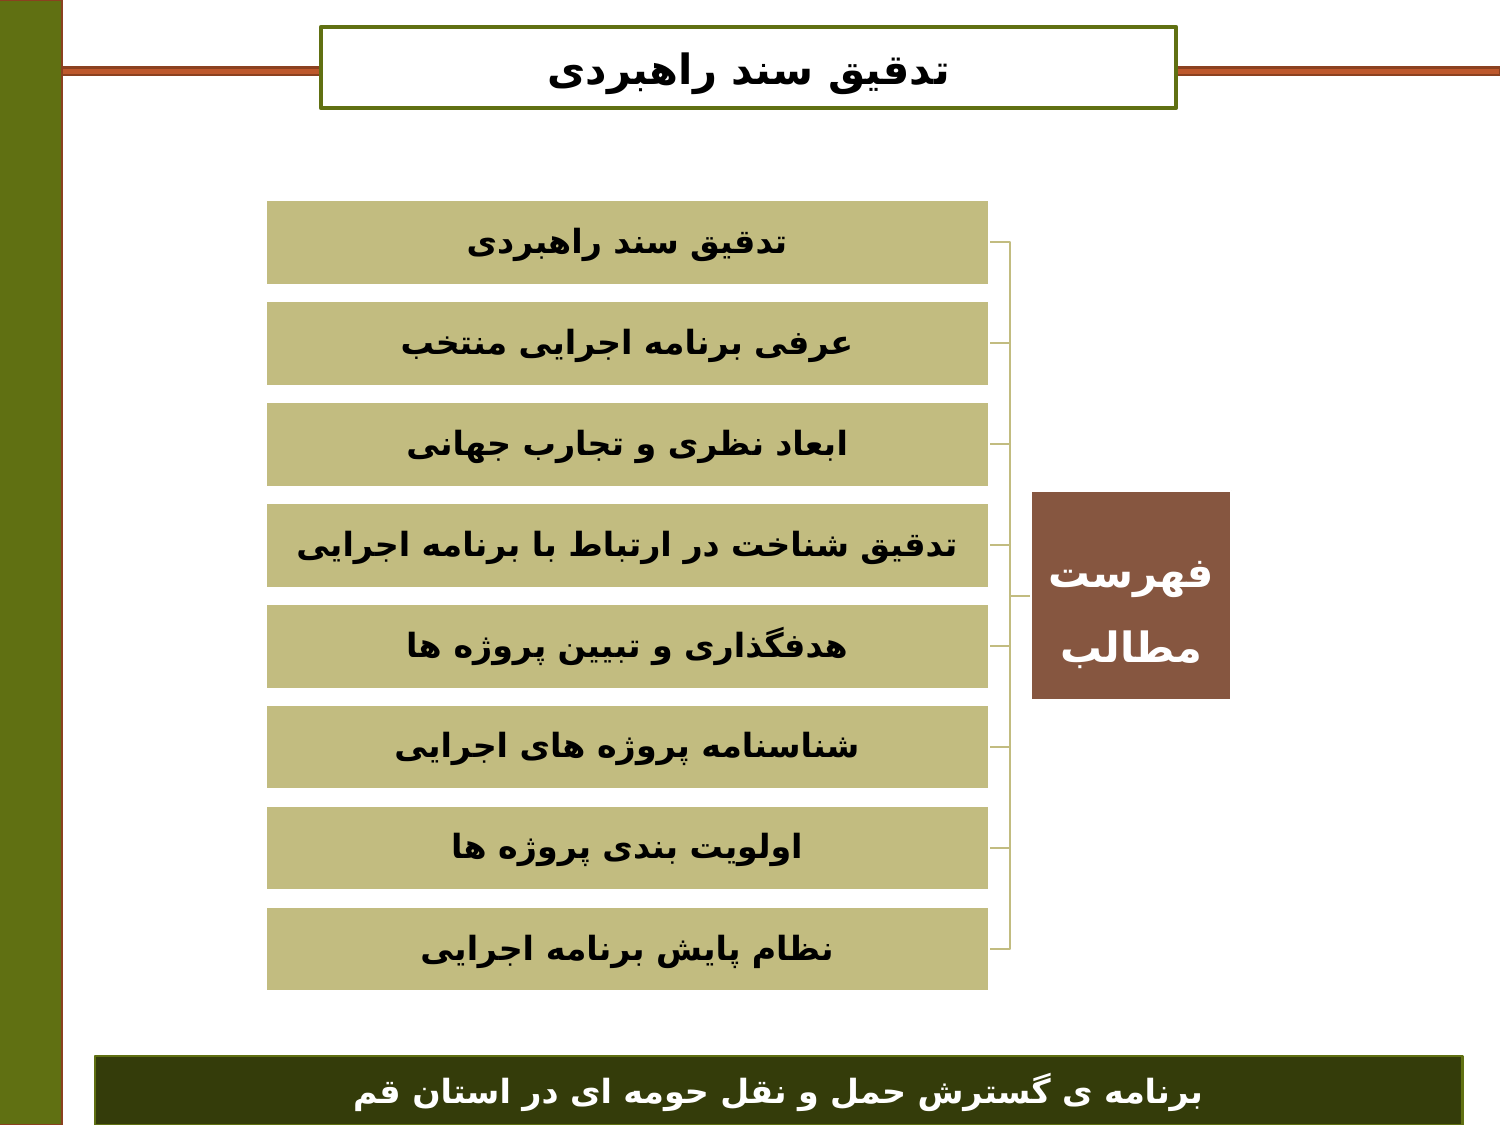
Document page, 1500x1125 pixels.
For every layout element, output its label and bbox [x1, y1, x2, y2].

text_box [173, 199, 1324, 993]
text_box [0, 0, 1500, 1125]
